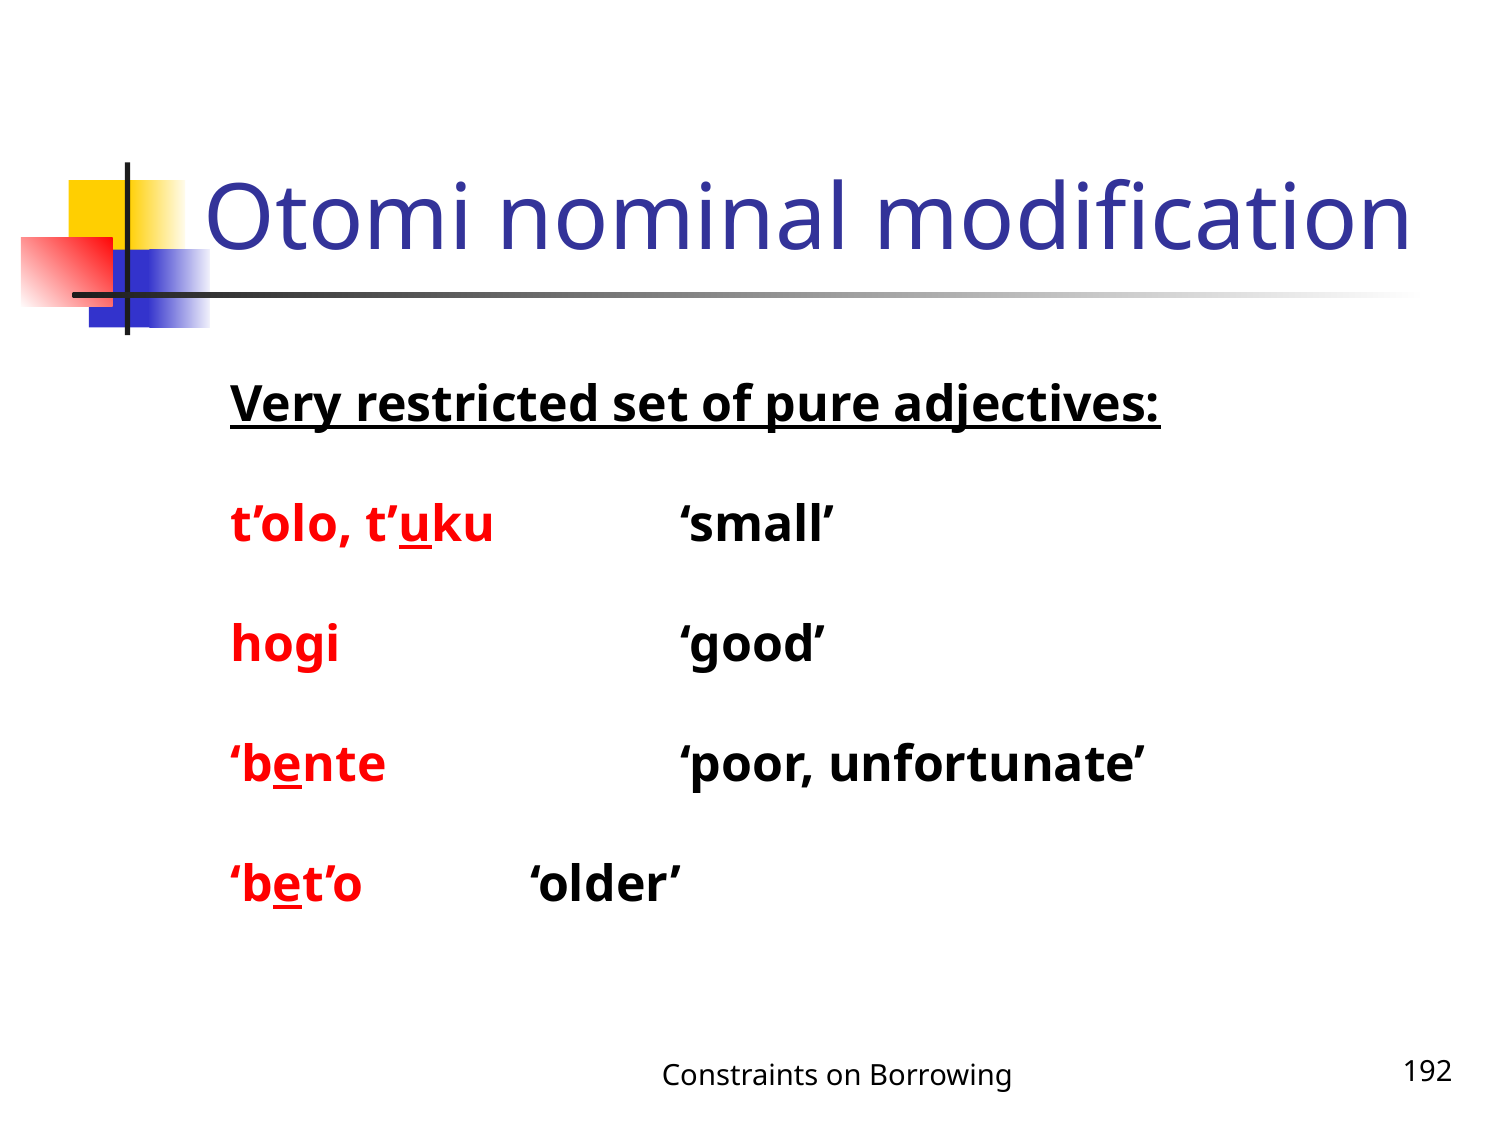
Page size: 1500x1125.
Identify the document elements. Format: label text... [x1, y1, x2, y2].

text_box Very restricted set of pure adjectives: t’olo, t’uku ‘small’ hogi ‘good’ ‘bente ‘poor, unfortunate’ ‘bet’o ‘older’ [215, 363, 1176, 1039]
footer Constraints on Borrowing [599, 1039, 1076, 1100]
title Otomi nominal modification [188, 34, 1468, 276]
slide_number 192 [1154, 1023, 1468, 1100]
